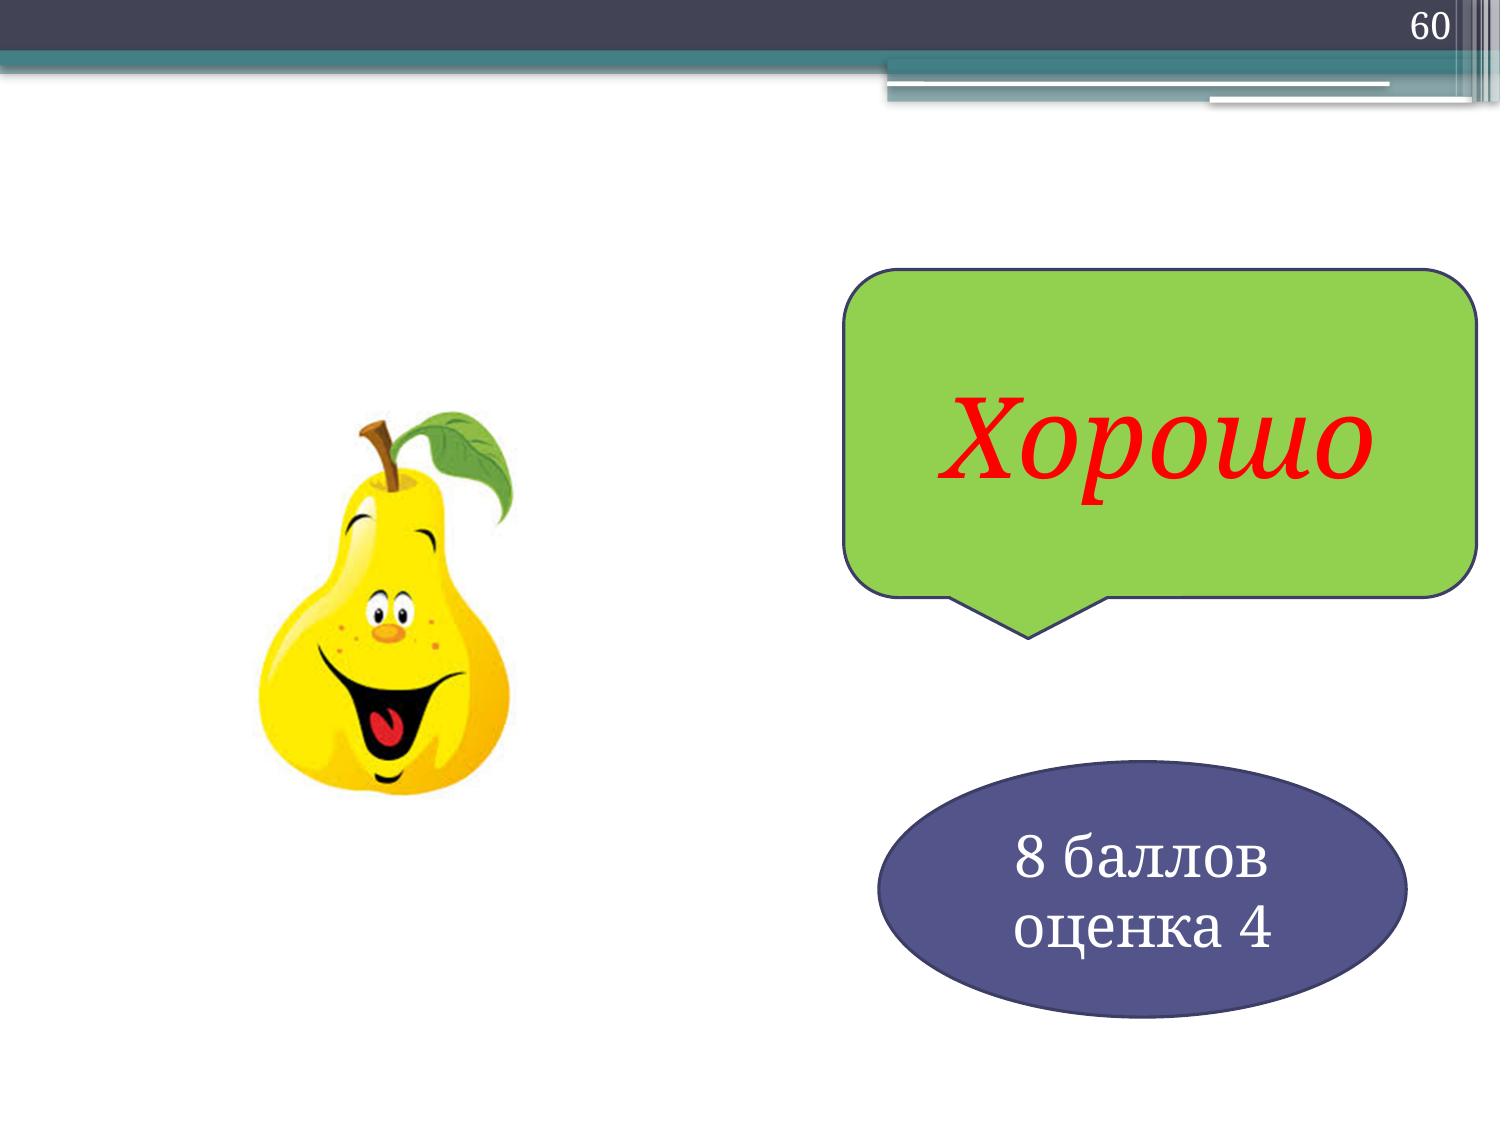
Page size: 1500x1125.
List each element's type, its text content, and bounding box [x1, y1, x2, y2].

slide_number 60 [1341, 0, 1466, 61]
picture [240, 386, 534, 809]
text_box 8 баллов оценка 4 [877, 760, 1408, 1019]
text_box Хорошо [842, 267, 1479, 640]
